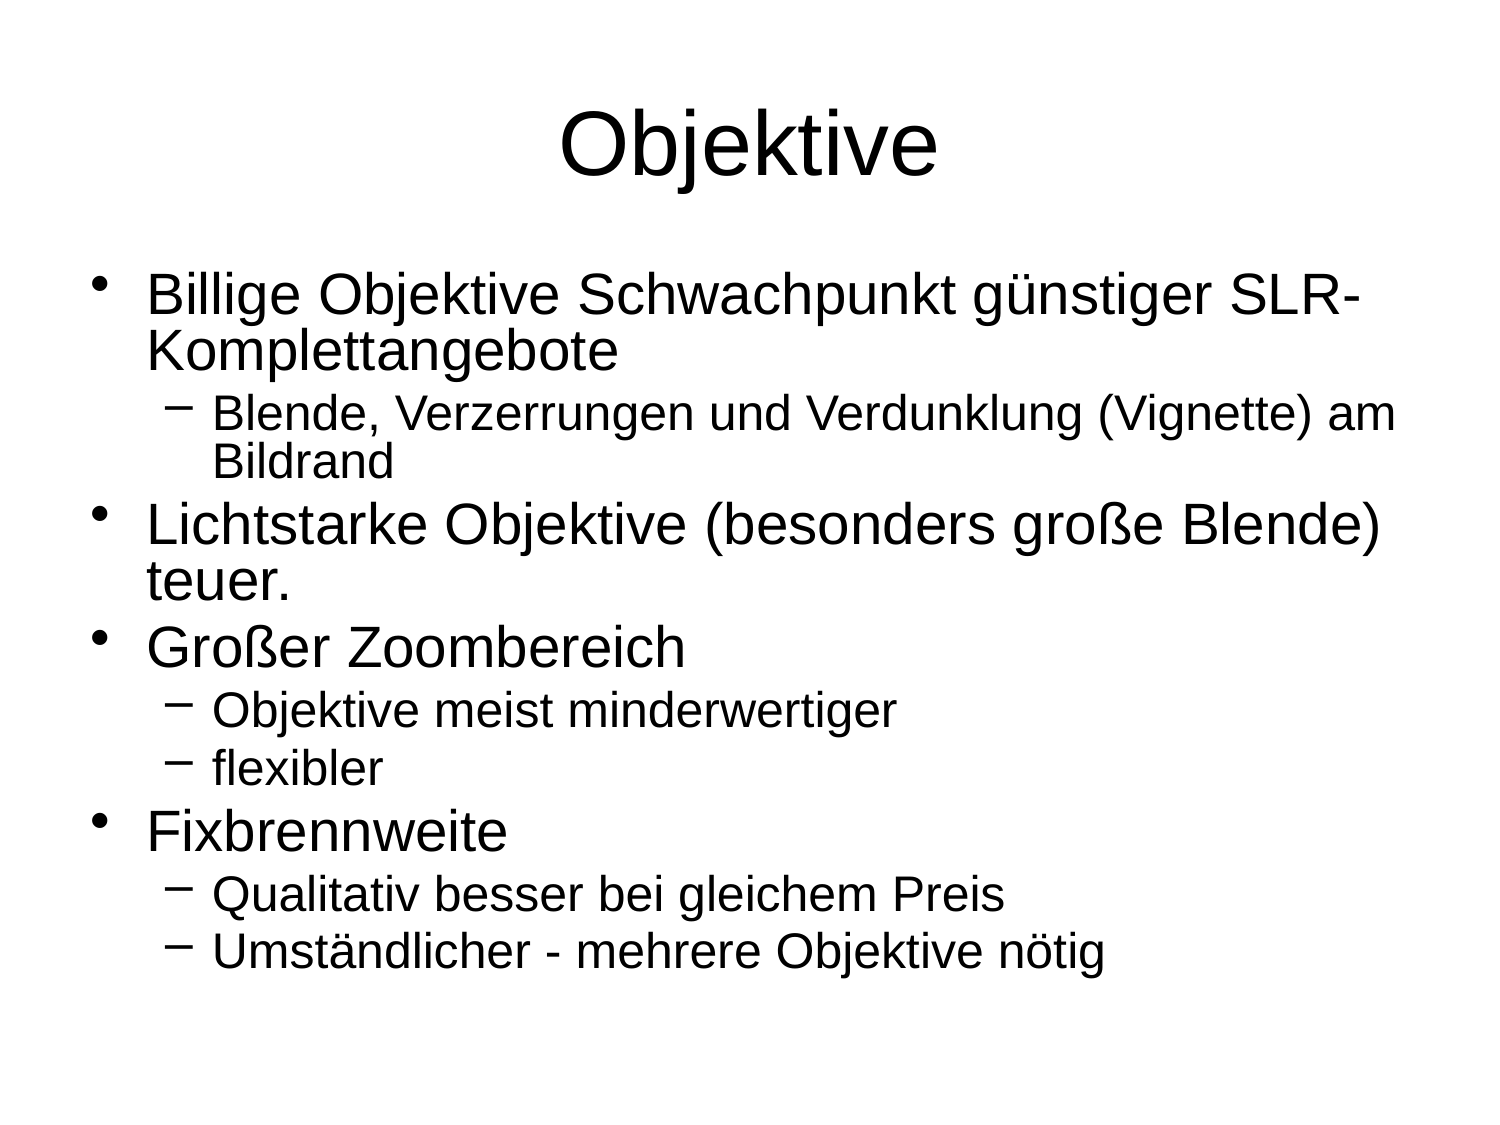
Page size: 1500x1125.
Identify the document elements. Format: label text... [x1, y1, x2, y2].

title Objektive [75, 45, 1425, 233]
list Billige Objektive Schwachpunkt günstiger SLR-Komplettangebote Blende, Verzerrungen und Verdunklung (Vignette) am Bildrand Lichtstarke Objektive (besonders große Blende) teuer. Großer Zoombereich Objektive meist minderwertiger flexibler Fixbrennweite Qualitativ besser bei gleichem Preis Umständlicher - mehrere Objektive nötig [75, 262, 1425, 1005]
